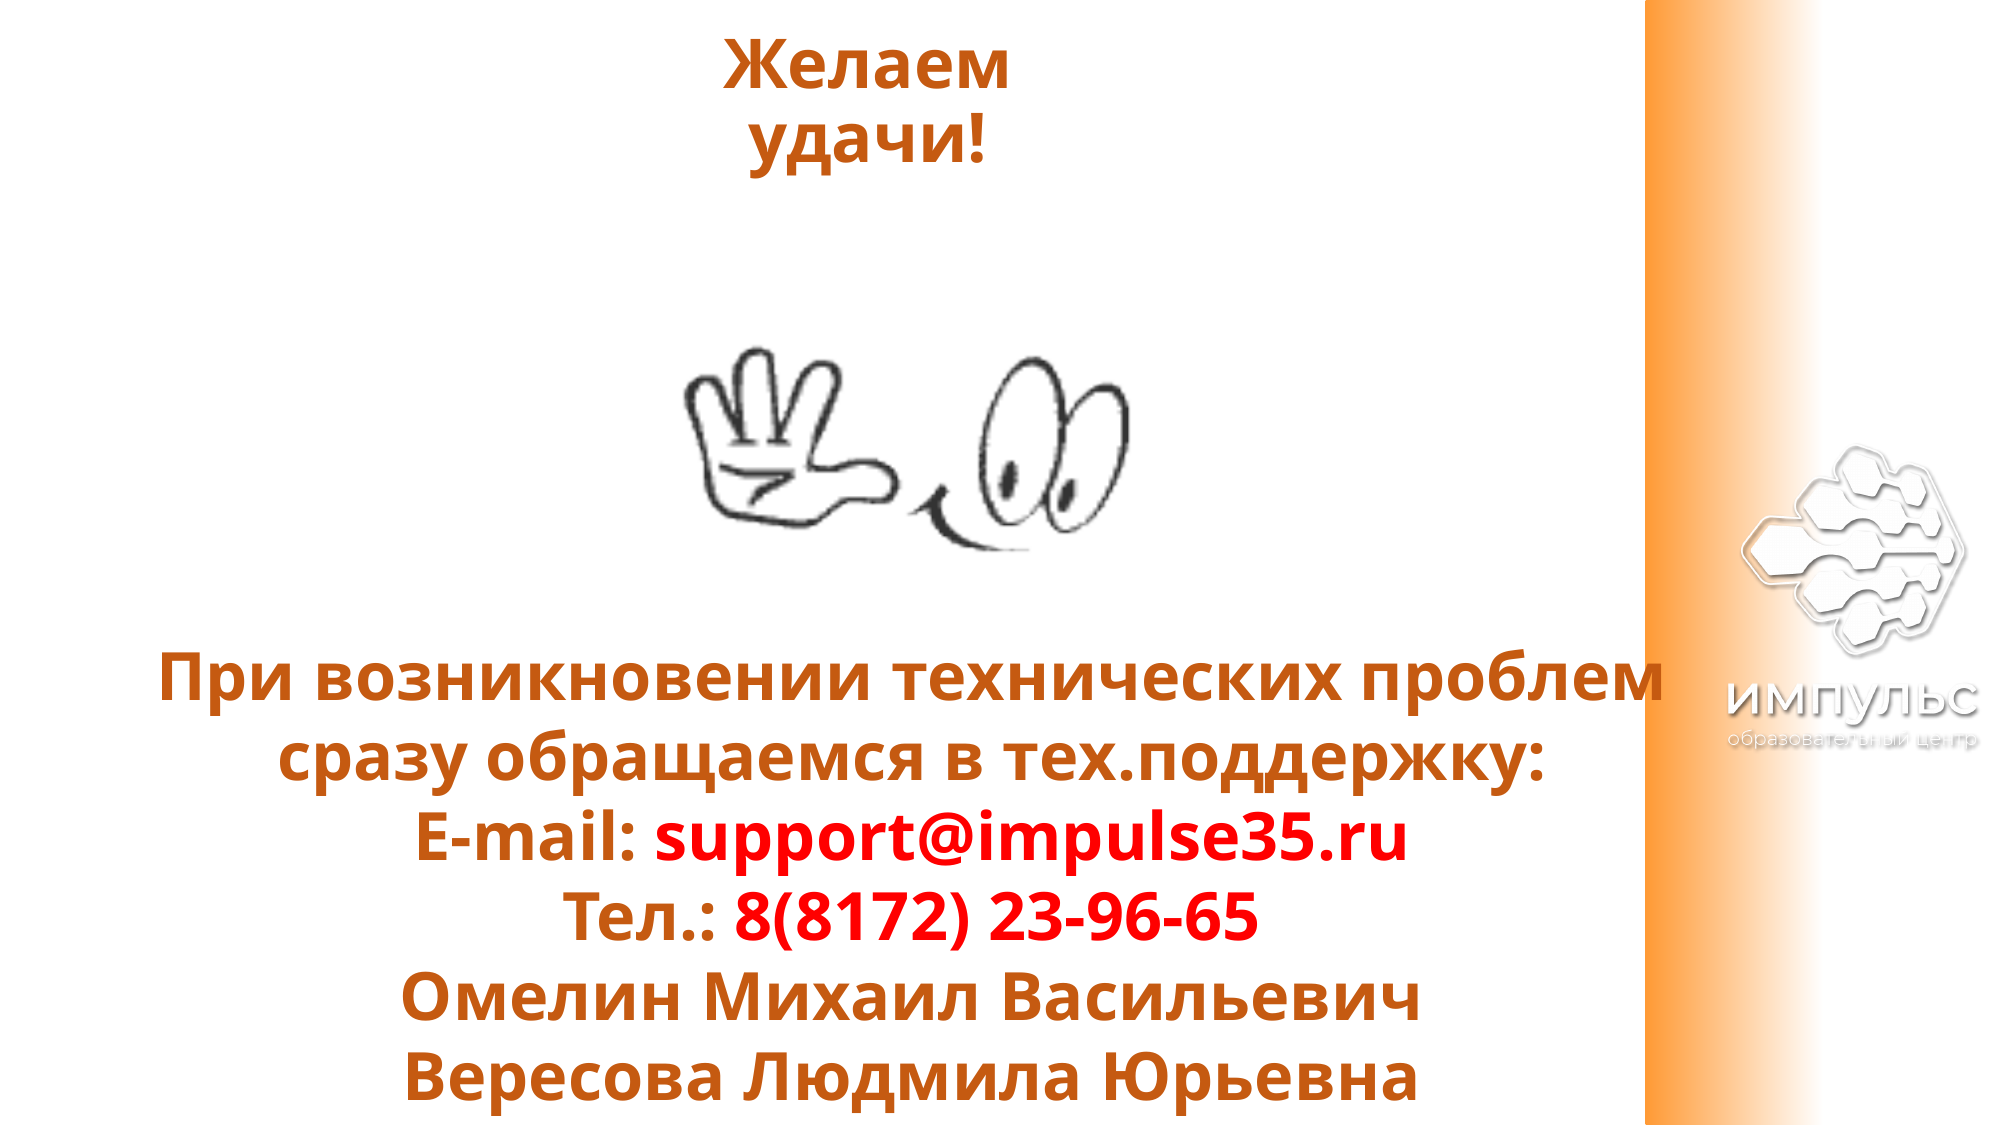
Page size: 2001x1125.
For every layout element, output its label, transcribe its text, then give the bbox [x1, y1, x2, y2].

title Желаем удачи! [594, 0, 1143, 207]
text_box При возникновении технических проблем сразу обращаемся в тех.поддержку: E-mail: support@impulse35.ru Тел.: 8(8172) 23-96-65 Омелин Михаил Васильевич Вересова Людмила Юрьевна [0, 626, 1824, 1122]
picture [1686, 435, 2001, 761]
picture [645, 339, 1143, 593]
